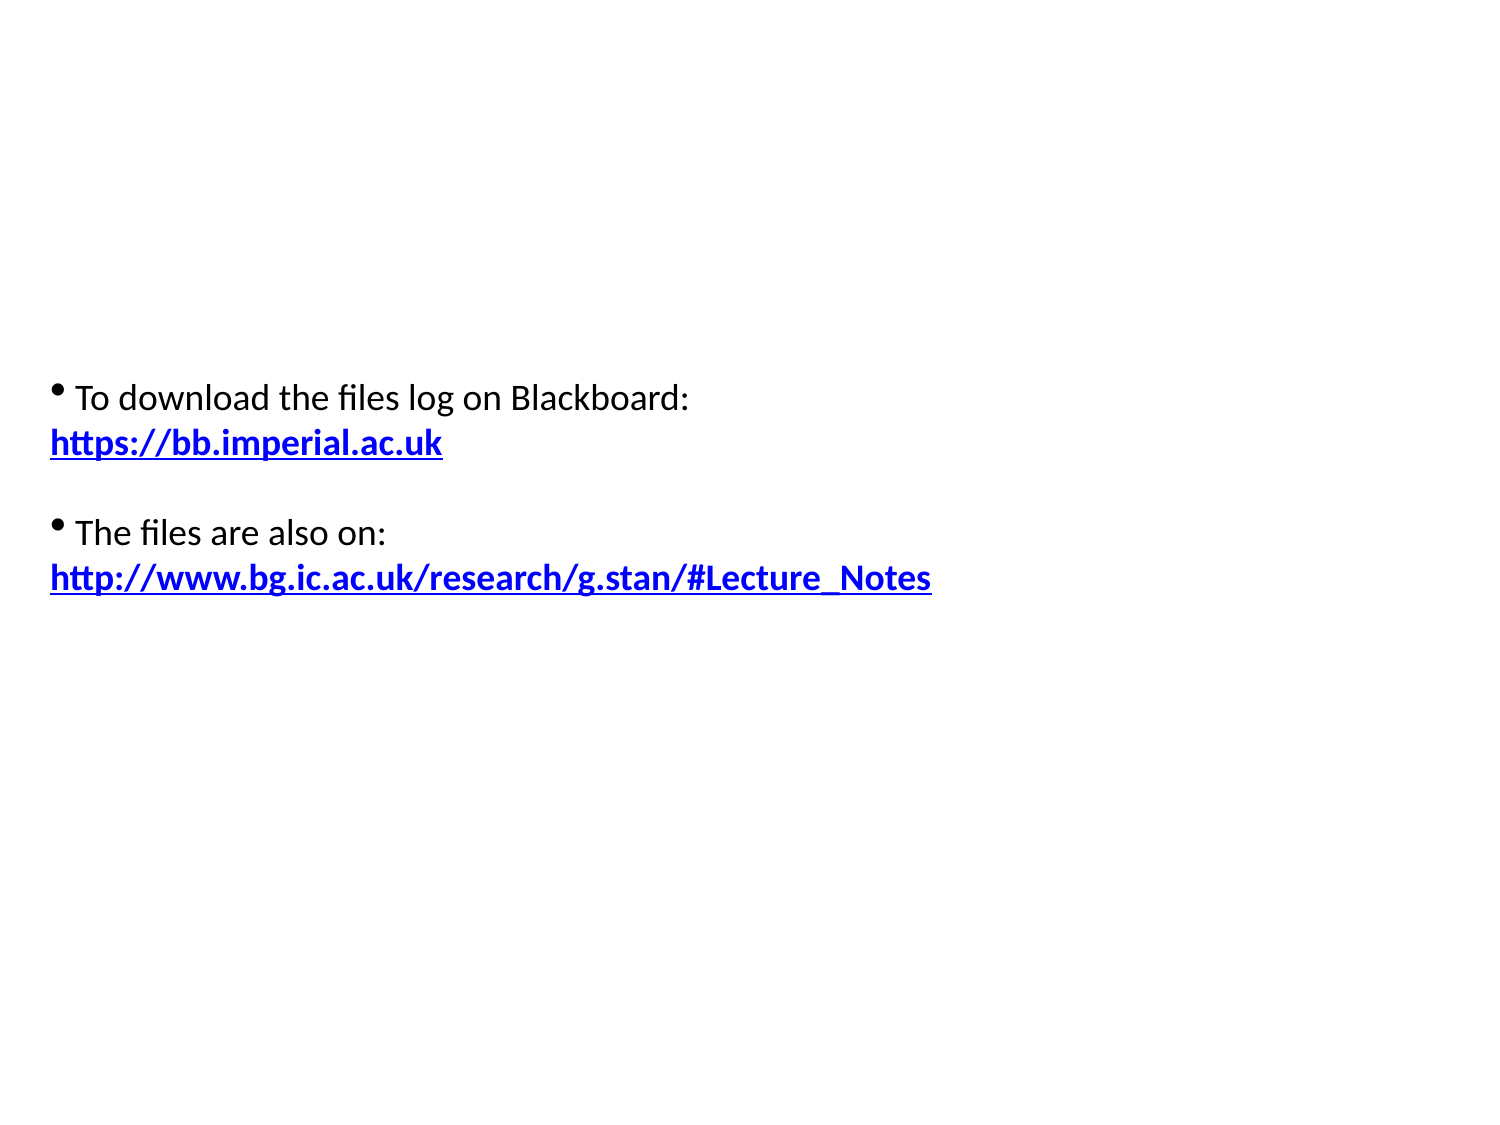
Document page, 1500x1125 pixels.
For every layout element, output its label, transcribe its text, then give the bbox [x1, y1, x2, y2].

text_box To download the files log on Blackboard: https://bb.imperial.ac.uk The files are also on: http://www.bg.ic.ac.uk/research/g.stan/#Lecture_Notes [41, 364, 1434, 607]
